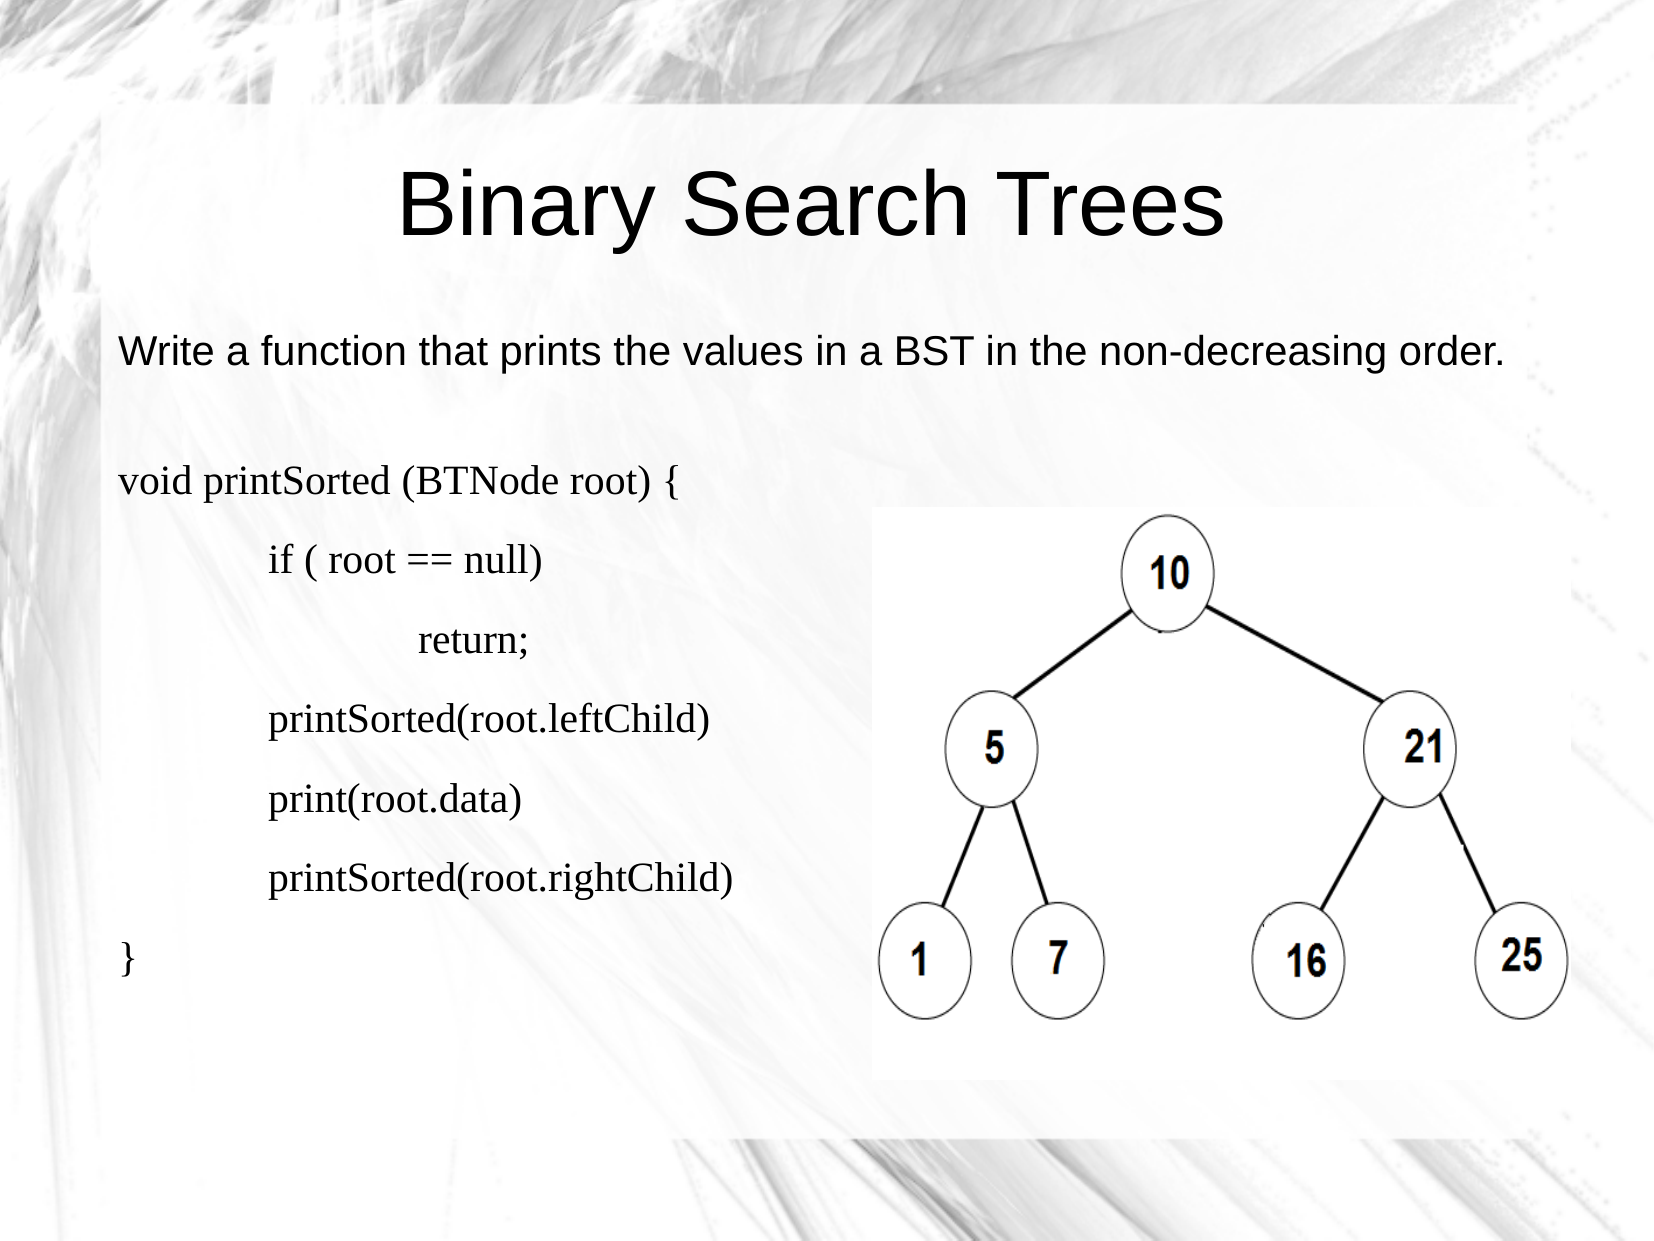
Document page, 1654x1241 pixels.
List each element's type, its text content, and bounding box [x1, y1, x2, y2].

picture [0, 0, 1654, 1241]
list Write a function that prints the values in a BST in the non-decreasing order. void printSorted (BTNode root) { if ( root == null) return; printSorted(root.leftChild) print(root.data) printSorted(root.rightChild) } [118, 319, 1571, 1109]
title Binary Search Trees [118, 93, 1506, 299]
